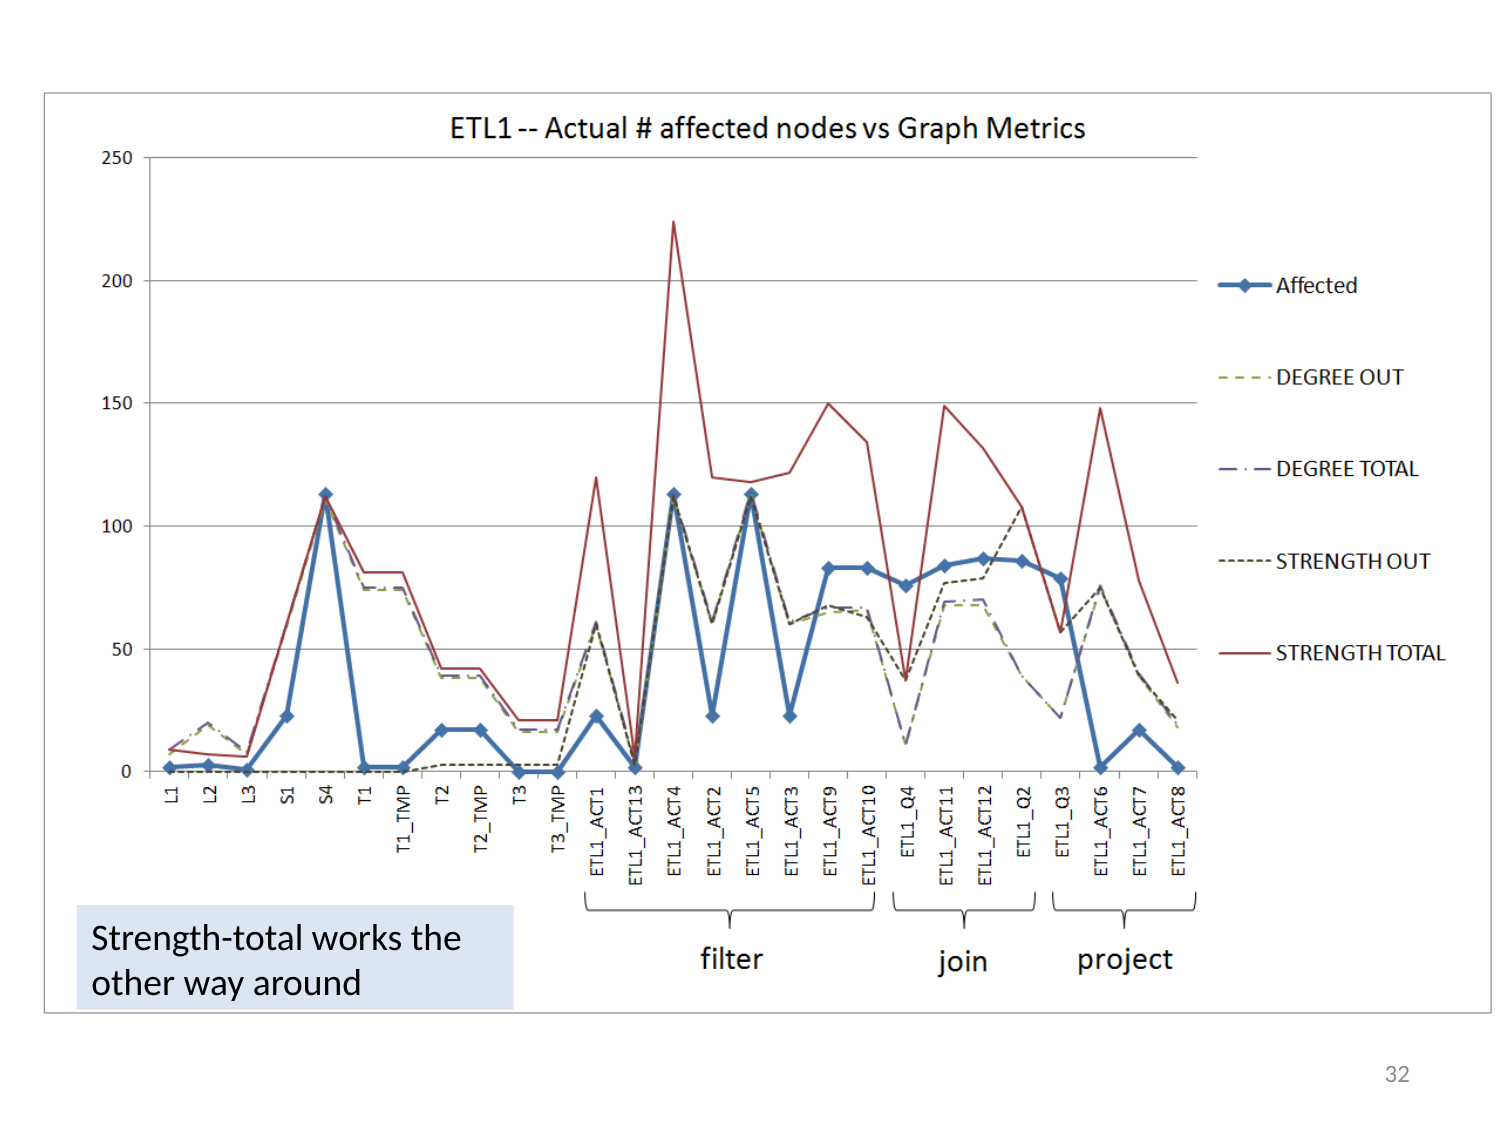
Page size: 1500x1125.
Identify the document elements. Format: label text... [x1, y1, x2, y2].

picture [38, 89, 1500, 1024]
slide_number 32 [1074, 1042, 1425, 1103]
